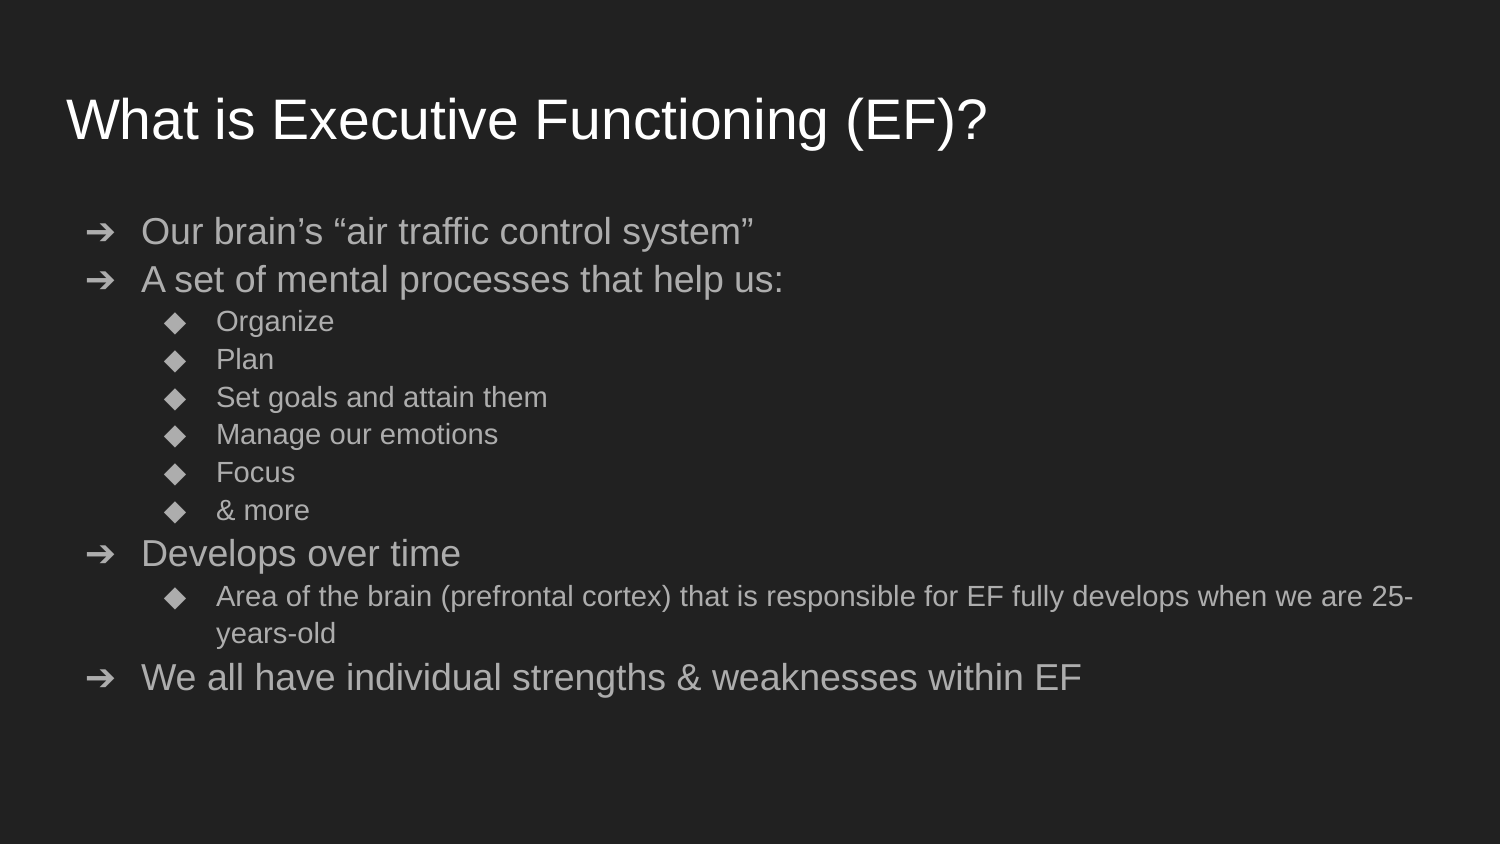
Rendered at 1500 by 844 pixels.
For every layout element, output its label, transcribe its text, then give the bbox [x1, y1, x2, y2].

title What is Executive Functioning (EF)? [51, 72, 1449, 167]
list Our brain’s “air traffic control system” A set of mental processes that help us: Organize Plan Set goals and attain them Manage our emotions Focus & more Develops over time Area of the brain (prefrontal cortex) that is responsible for EF fully develops when we are 25-years-old We all have individual strengths & weaknesses within EF [51, 189, 1449, 750]
